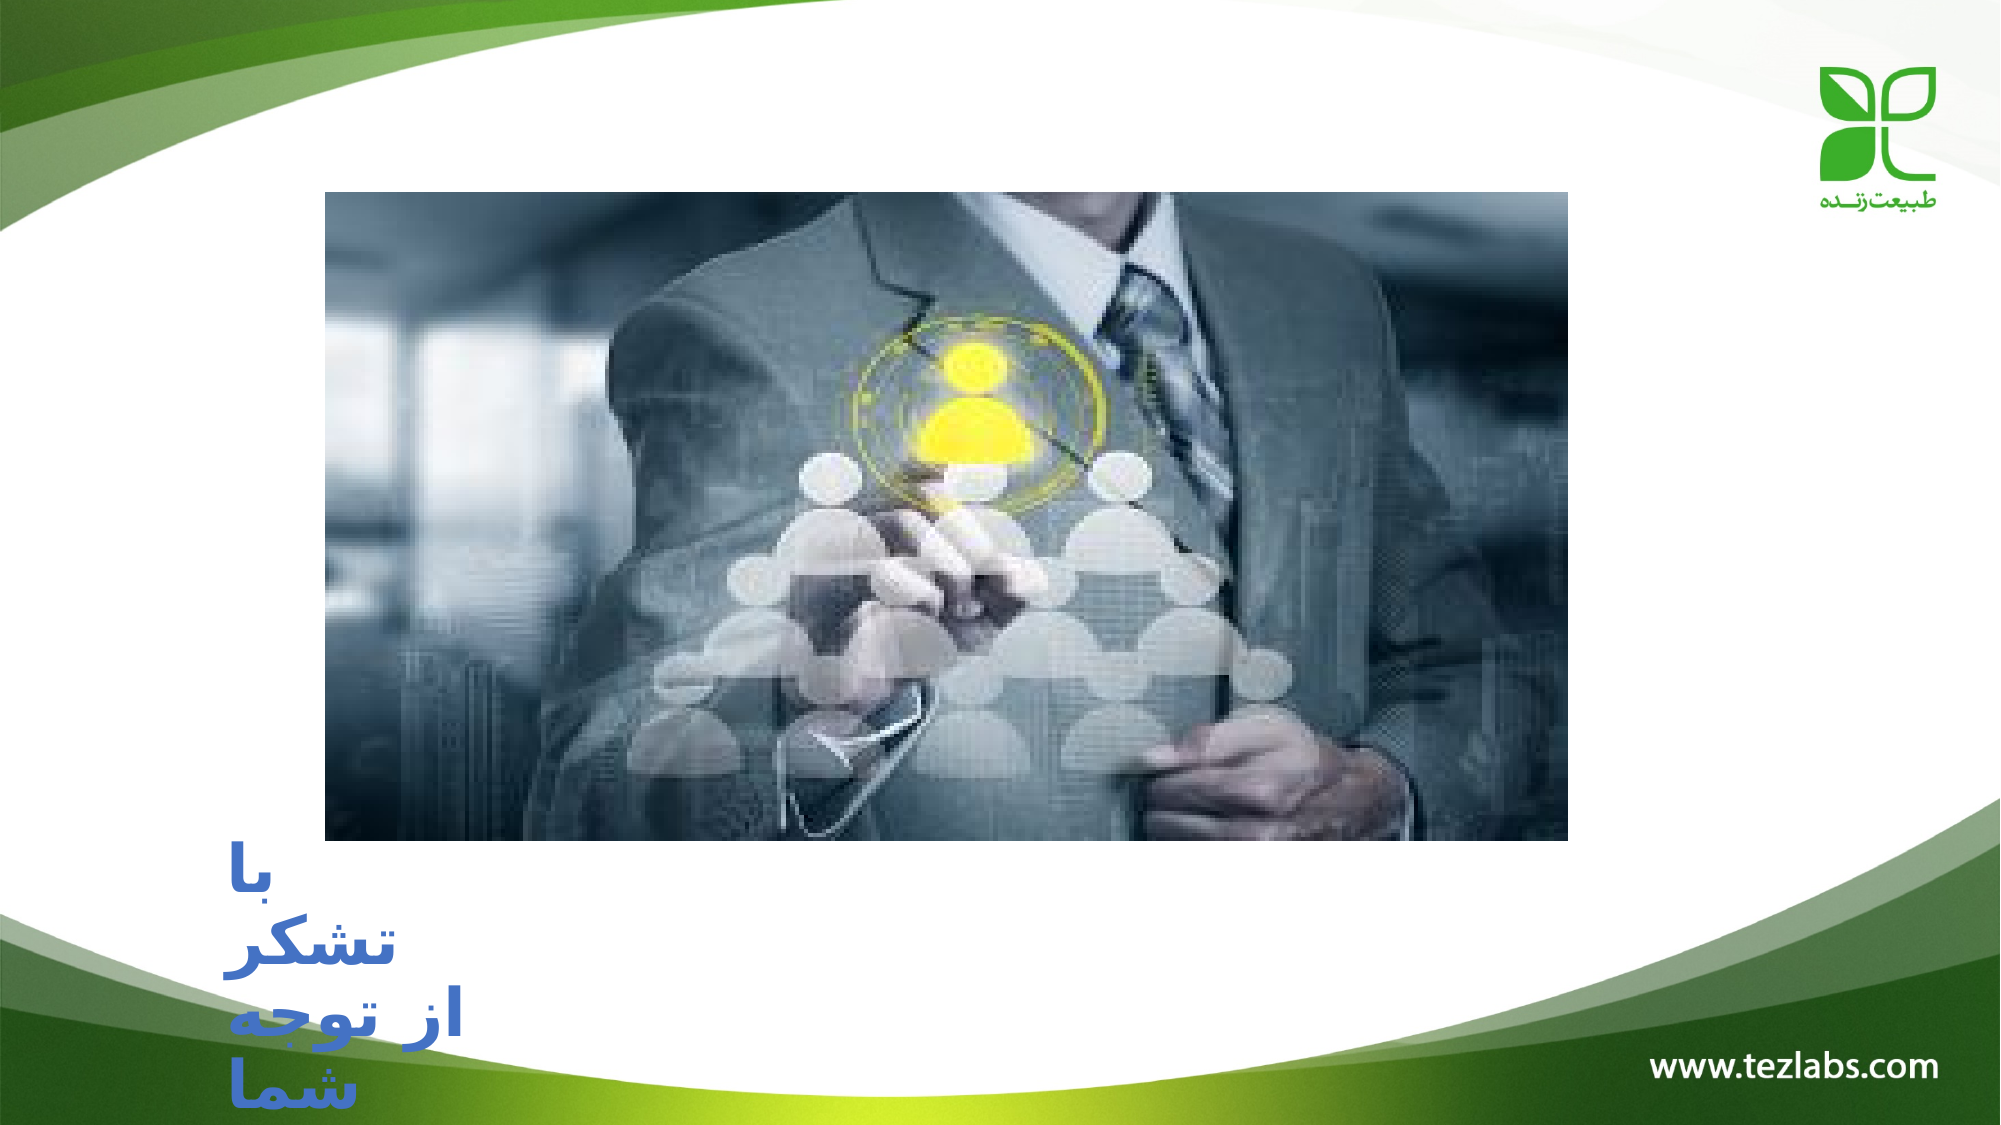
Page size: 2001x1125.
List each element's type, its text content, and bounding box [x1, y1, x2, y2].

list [325, 192, 1568, 841]
picture [0, 0, 2000, 1125]
title با تشکر از توجه شما [211, 897, 486, 1061]
